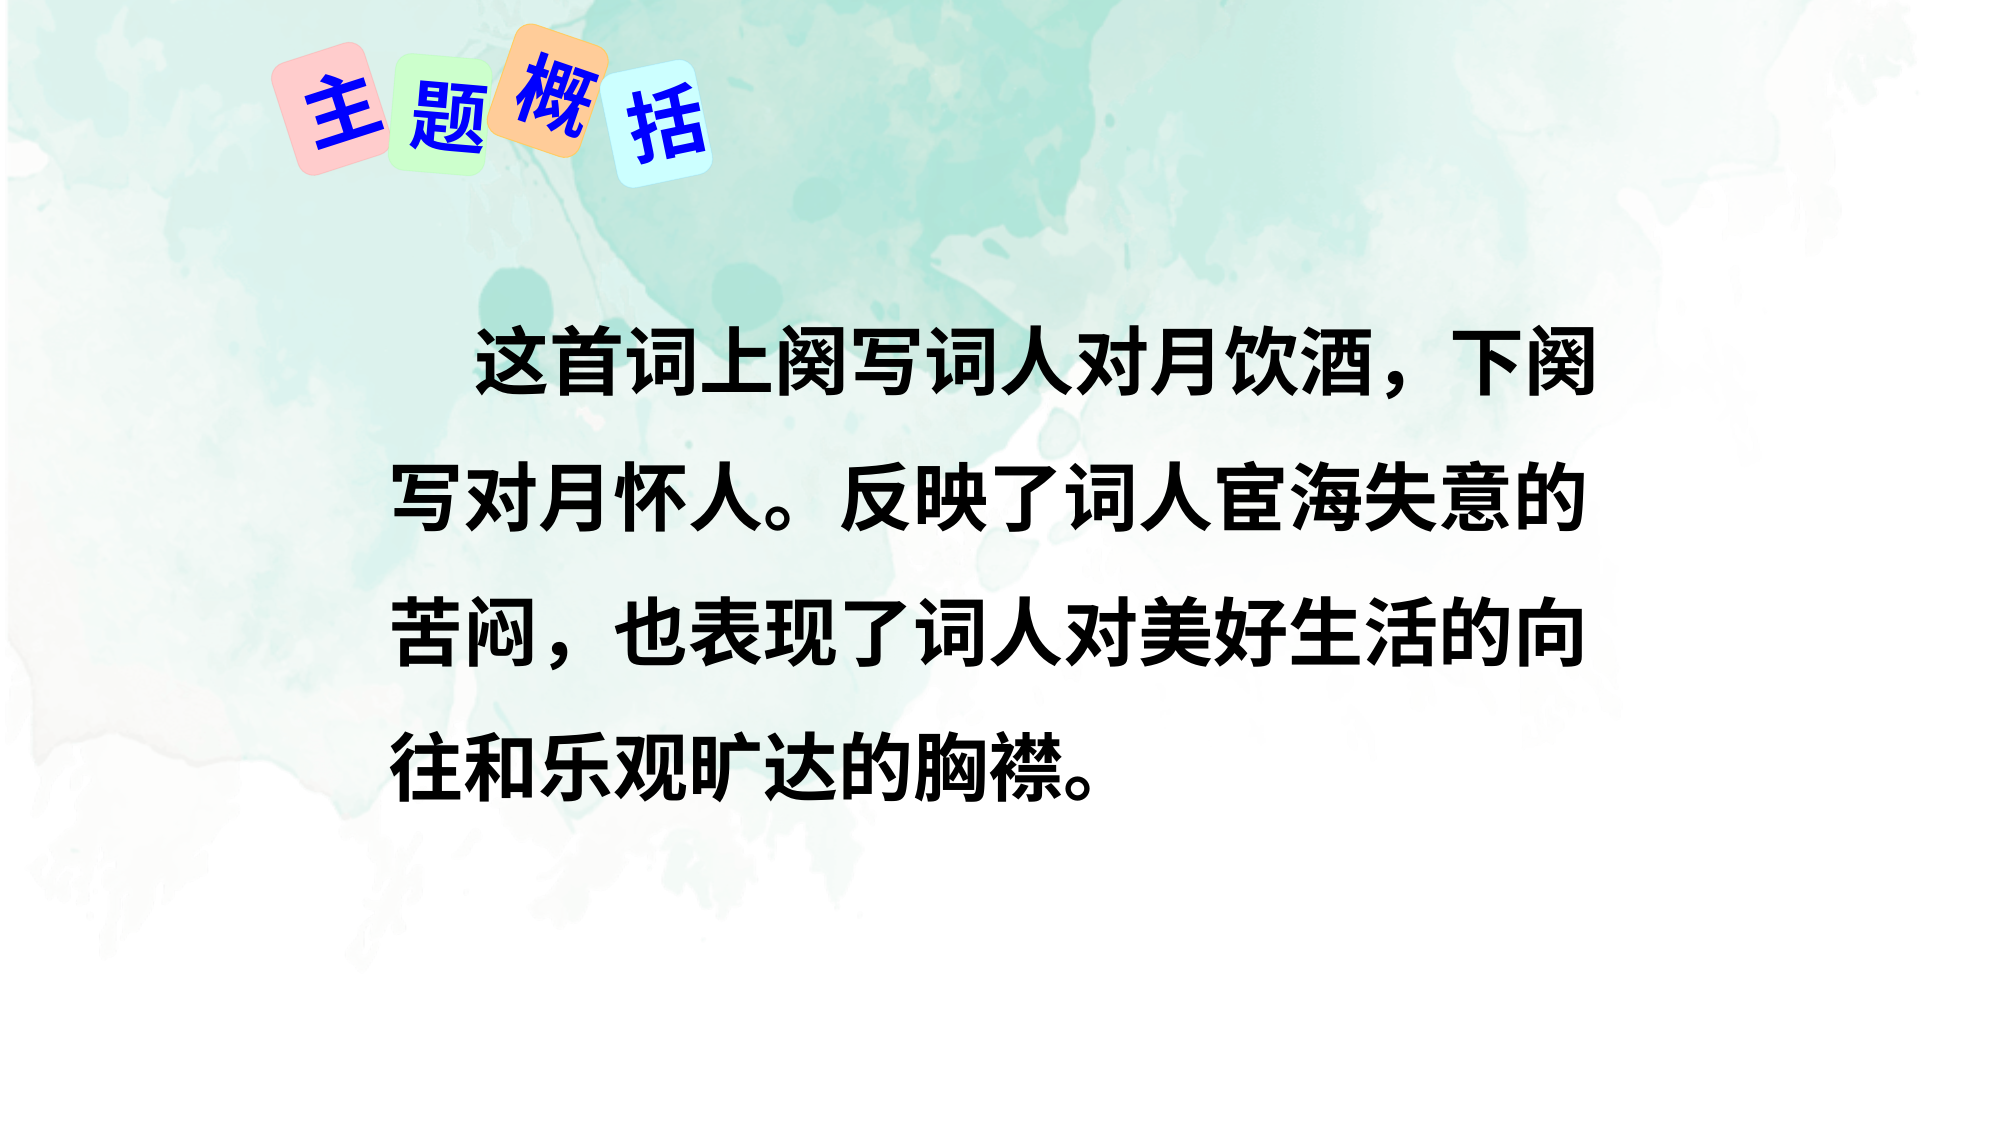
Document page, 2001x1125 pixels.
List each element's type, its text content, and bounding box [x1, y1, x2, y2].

text_box 这首词上阕写词人对月饮酒，下阕写对月怀人。反映了词人宦海失意的苦闷，也表现了词人对美好生活的向往和乐观旷达的胸襟。 [368, 260, 1632, 820]
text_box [282, 32, 705, 183]
picture [0, 0, 2000, 1125]
